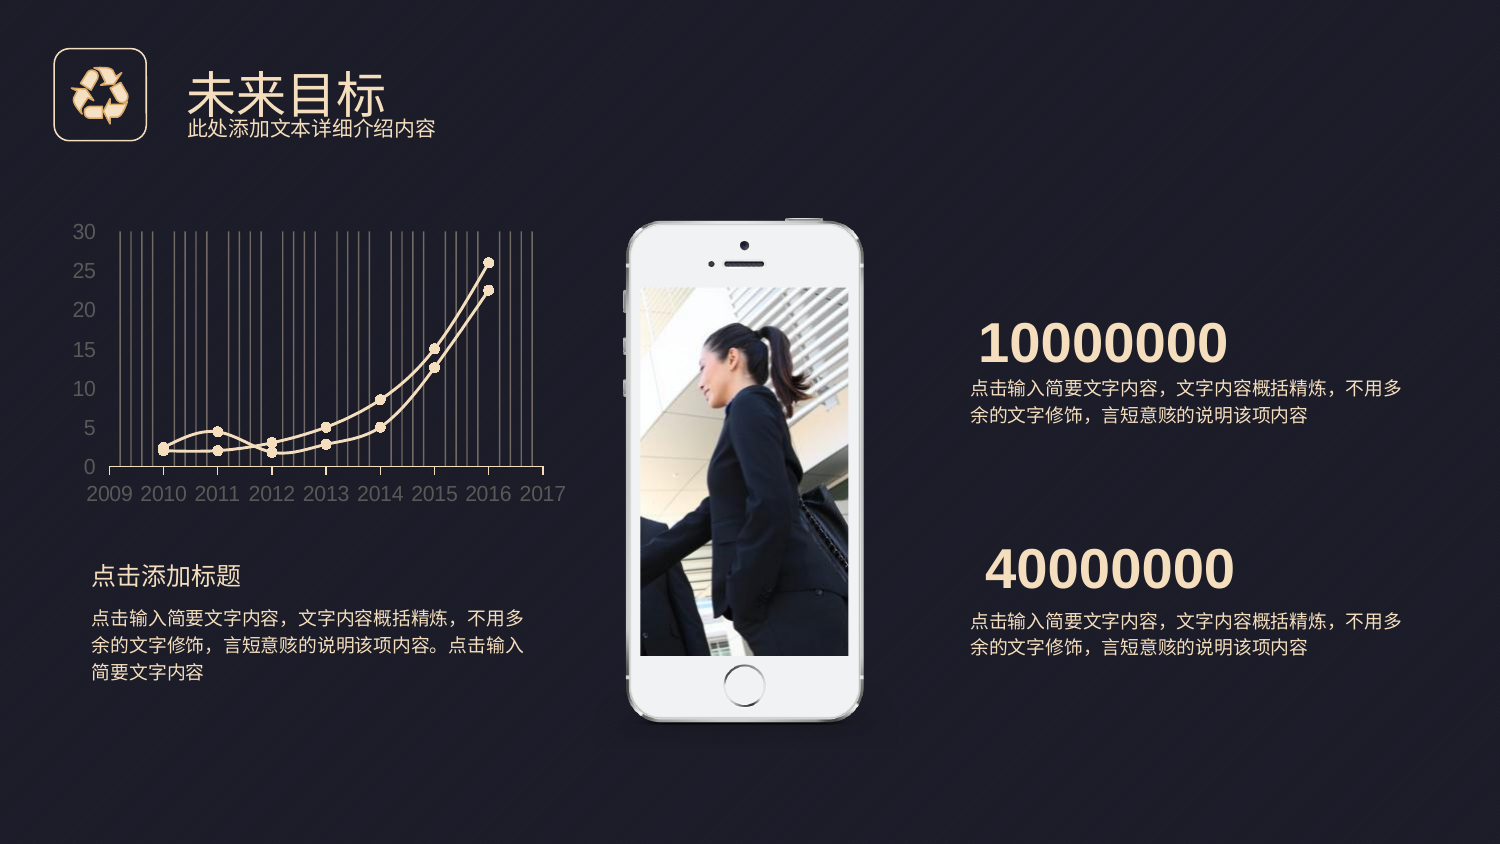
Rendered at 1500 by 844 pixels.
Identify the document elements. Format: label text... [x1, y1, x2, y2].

picture [589, 188, 899, 748]
text_box 此处添加文本详细介绍内容 [172, 103, 457, 146]
text_box 未来目标 [171, 43, 526, 131]
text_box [72, 218, 567, 702]
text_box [962, 284, 1405, 683]
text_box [53, 48, 147, 141]
